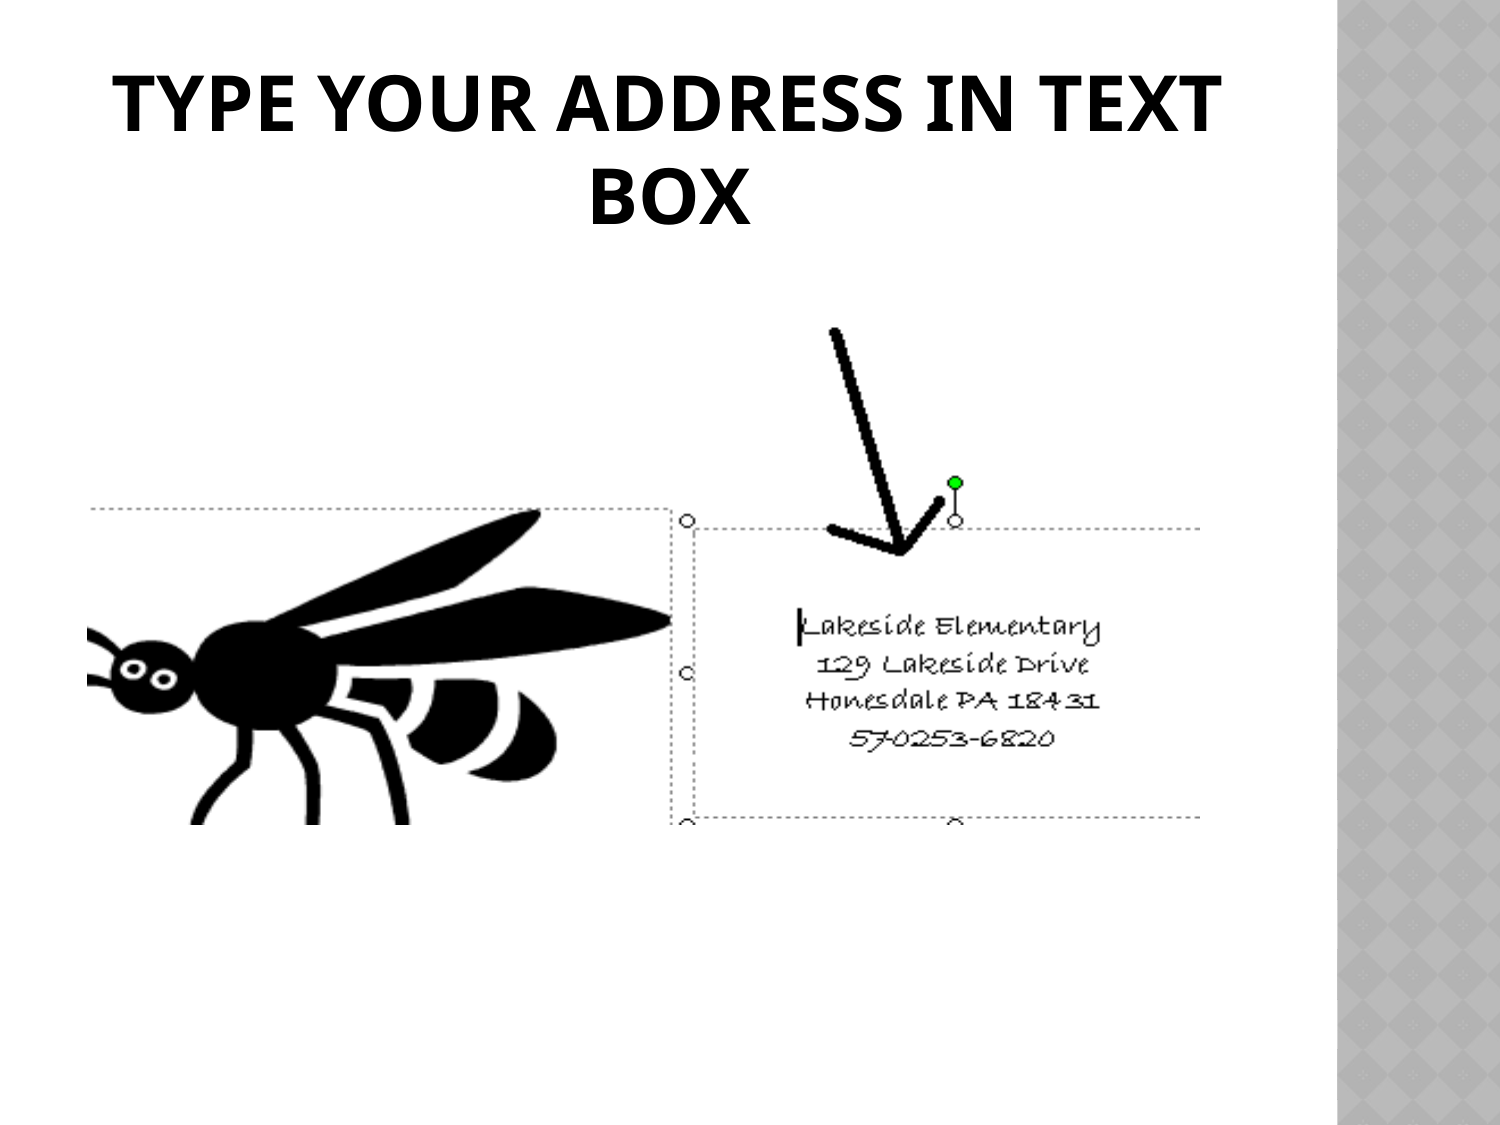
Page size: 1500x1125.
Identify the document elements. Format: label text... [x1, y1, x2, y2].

picture [87, 262, 1201, 826]
title Type your address in text box [75, 52, 1263, 240]
